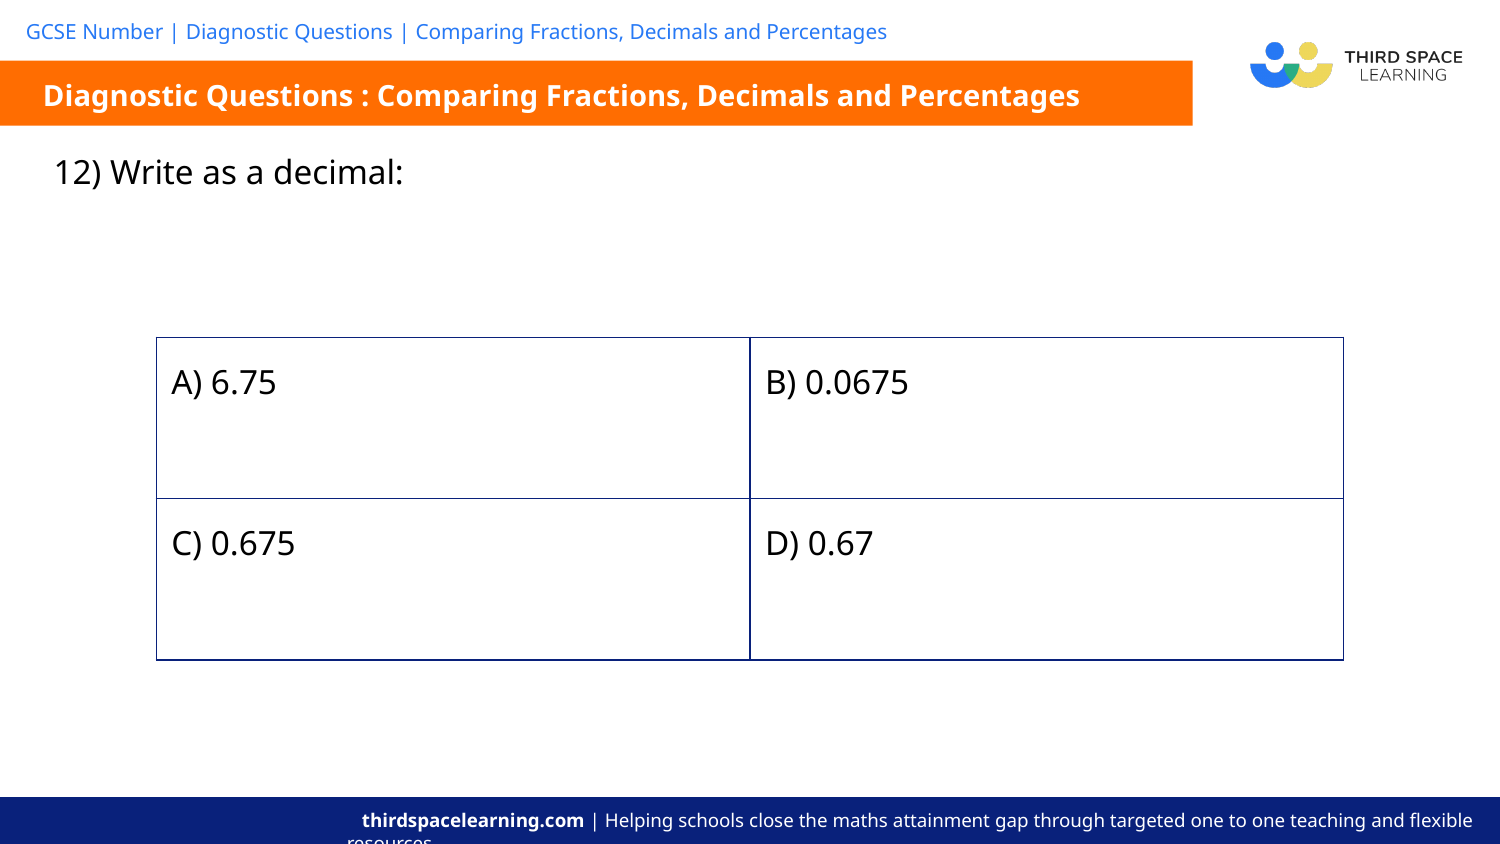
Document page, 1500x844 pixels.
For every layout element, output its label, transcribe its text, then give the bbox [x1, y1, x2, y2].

text_box Diagnostic Questions : Comparing Fractions, Decimals and Percentages [27, 61, 1193, 127]
table_cell C) 0.675 [157, 499, 749, 659]
table_header A) 6.75 [157, 338, 749, 498]
picture [1250, 33, 1465, 99]
table_cell D) 0.67 [751, 499, 1343, 659]
table_header B) 0.0675 [751, 338, 1343, 498]
